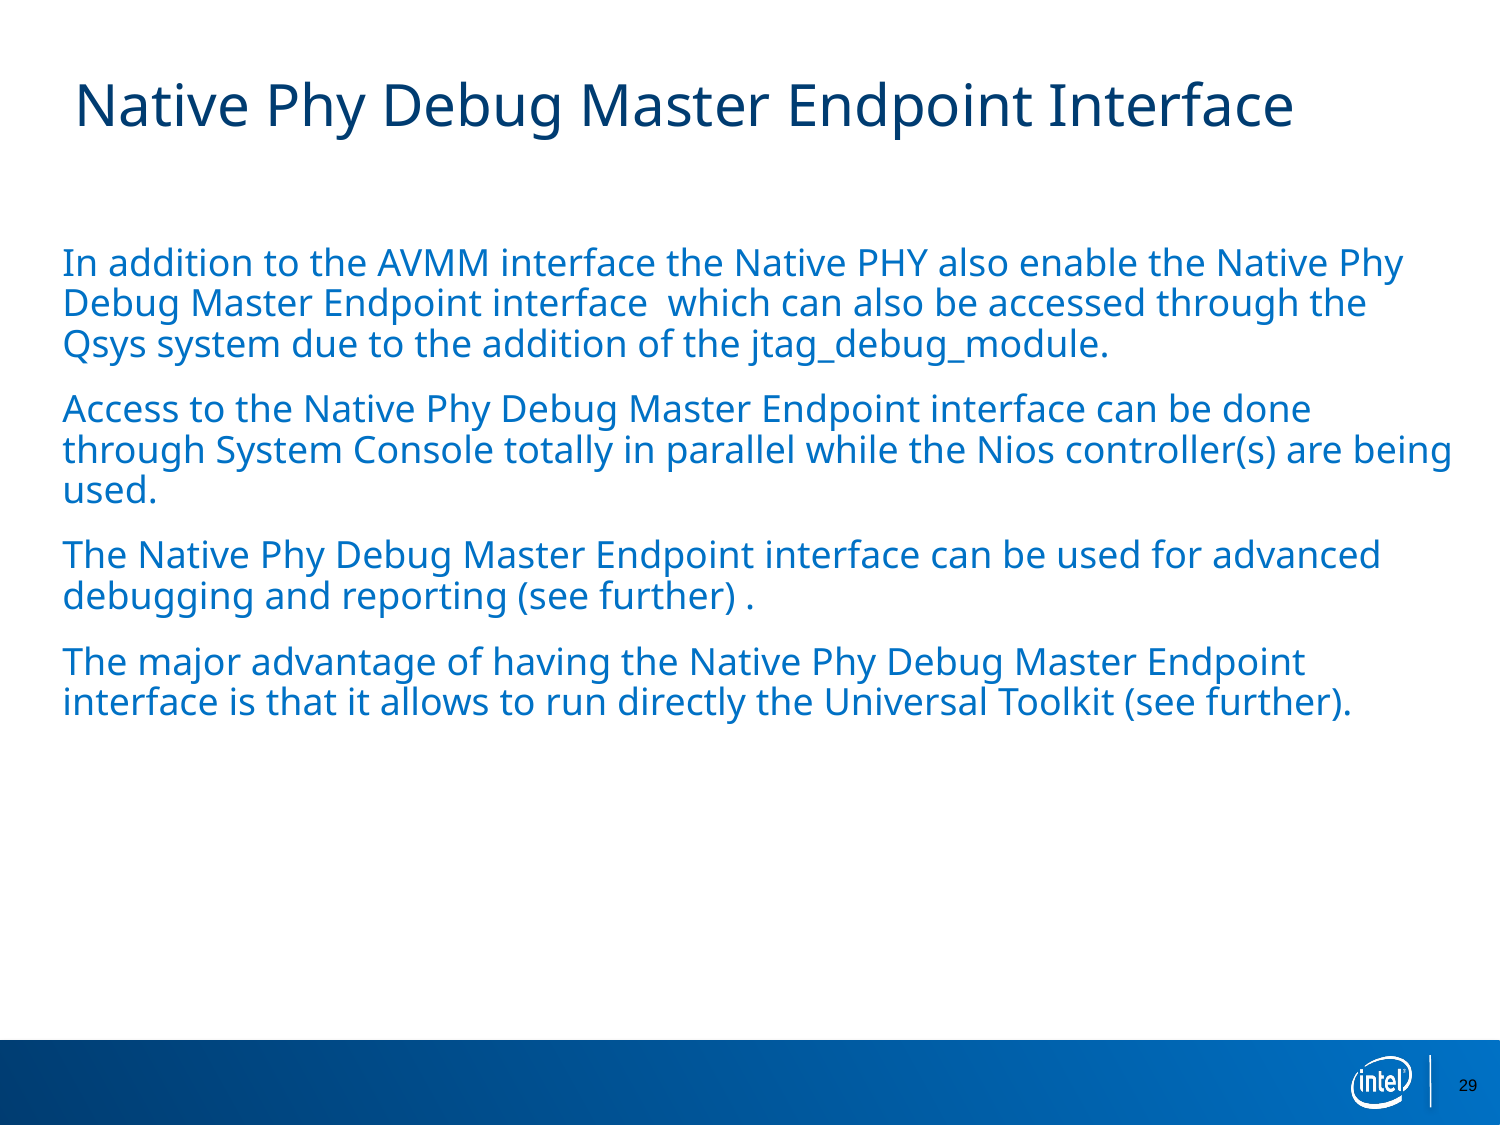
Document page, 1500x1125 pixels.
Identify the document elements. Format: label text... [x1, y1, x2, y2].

slide_number 29 [1127, 1055, 1478, 1116]
title Native Phy Debug Master Endpoint Interface [74, 67, 1425, 244]
list In addition to the AVMM interface the Native PHY also enable the Native Phy Debug Master Endpoint interface which can also be accessed through the Qsys system due to the addition of the jtag_debug_module. Access to the Native Phy Debug Master Endpoint interface can be done through System Console totally in parallel while the Nios controller(s) are being used. The Native Phy Debug Master Endpoint interface can be used for advanced debugging and reporting (see further) . The major advantage of having the Native Phy Debug Master Endpoint interface is that it allows to run directly the Universal Toolkit (see further). [62, 244, 1458, 1069]
